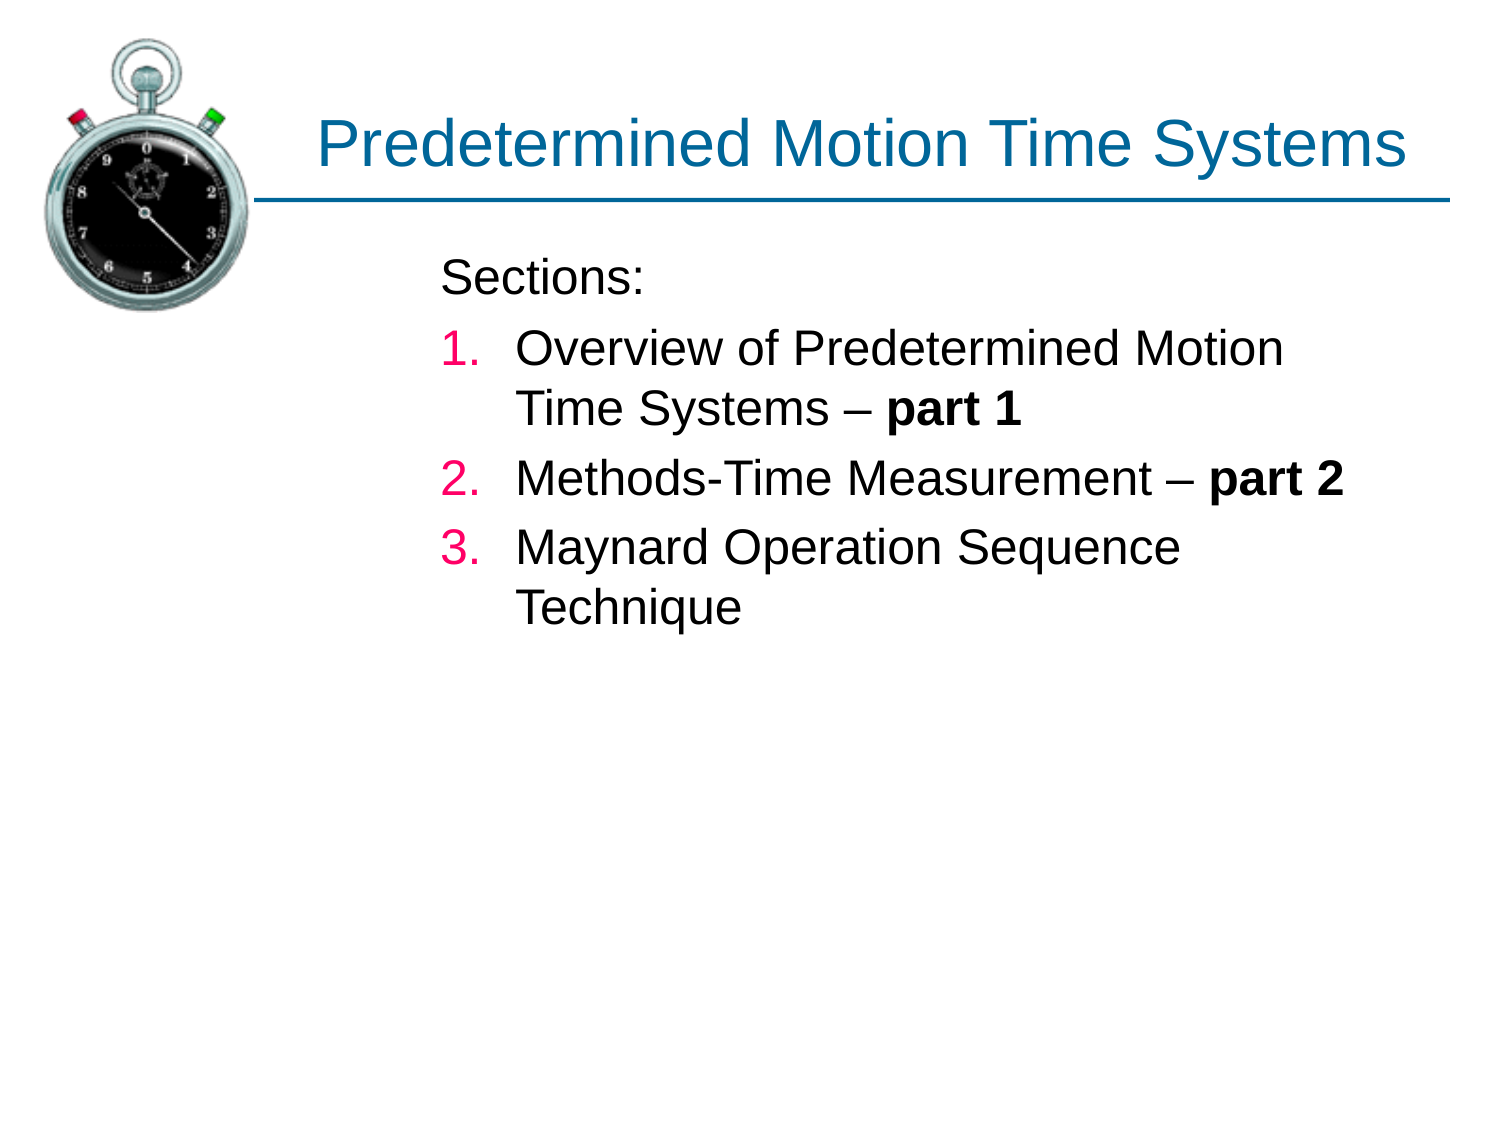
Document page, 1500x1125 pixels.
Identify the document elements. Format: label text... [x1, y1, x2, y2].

title Predetermined Motion Time Systems [275, 37, 1450, 188]
picture [37, 37, 254, 313]
list Sections: Overview of Predetermined Motion Time Systems – part 1 Methods-Time Measurement – part 2 Maynard Operation Sequence Technique [425, 237, 1400, 975]
